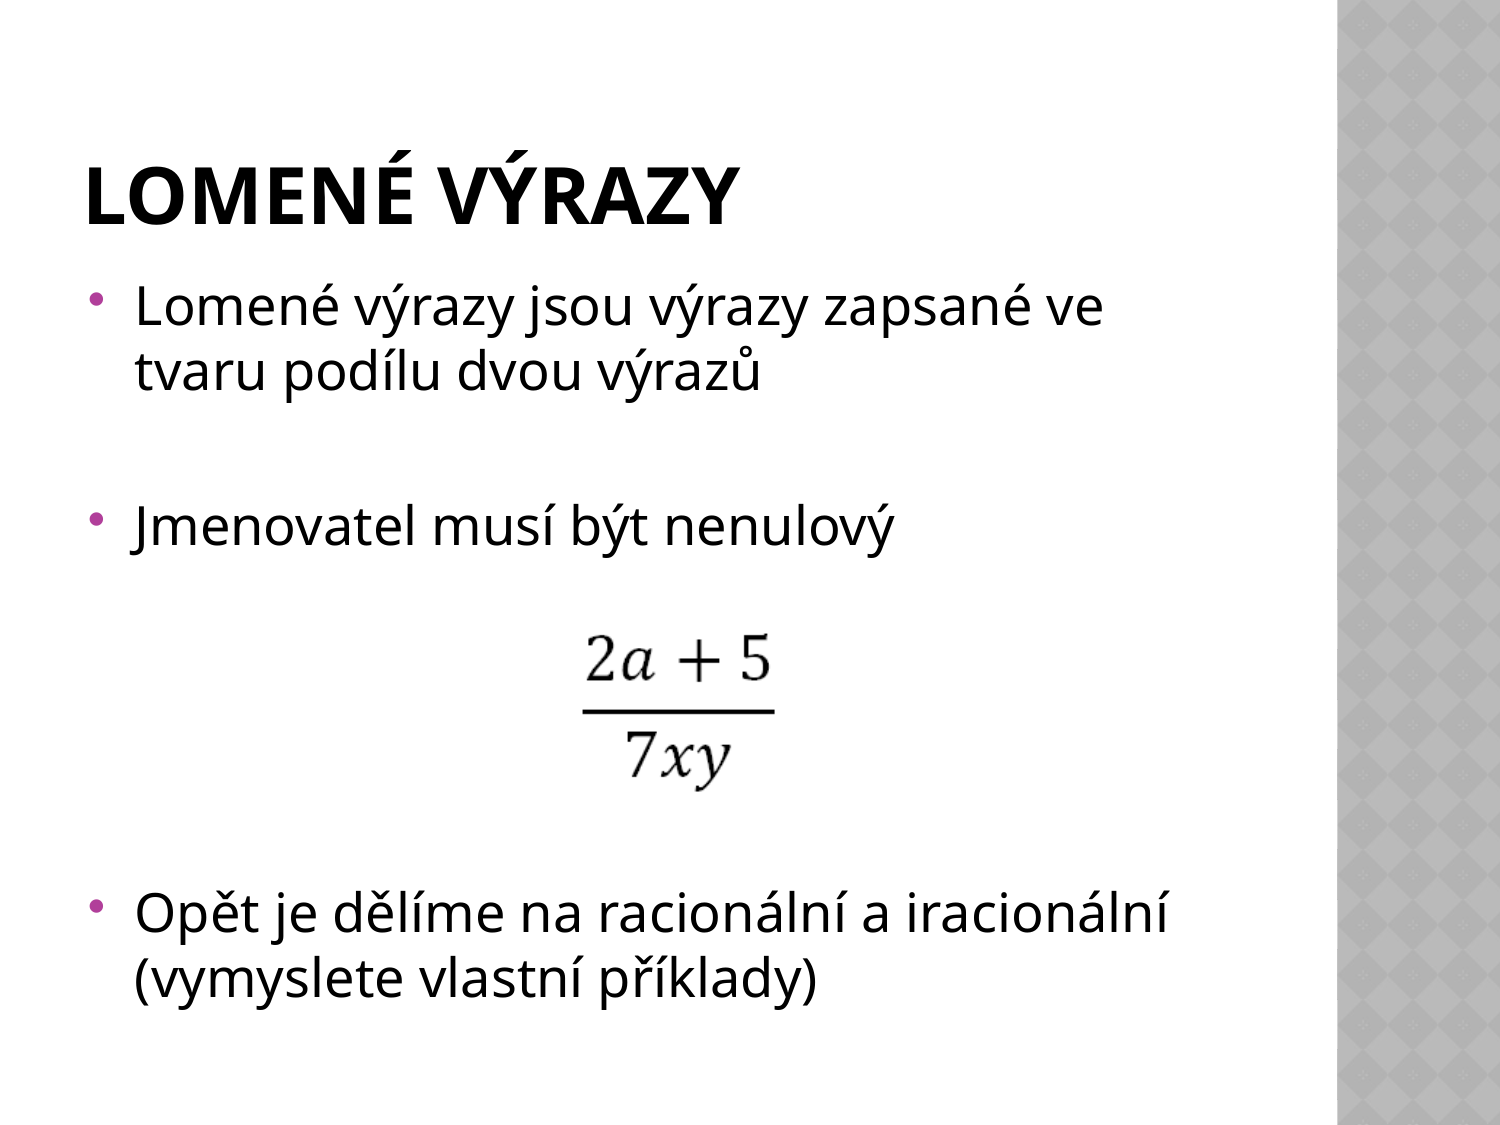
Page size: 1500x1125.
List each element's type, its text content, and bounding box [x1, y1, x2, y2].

title Lomené výrazy [75, 52, 1263, 240]
picture [560, 609, 785, 802]
list Lomené výrazy jsou výrazy zapsané ve tvaru podílu dvou výrazů Jmenovatel musí být nenulový Opět je dělíme na racionální a iracionální (vymyslete vlastní příklady) [75, 264, 1263, 1059]
